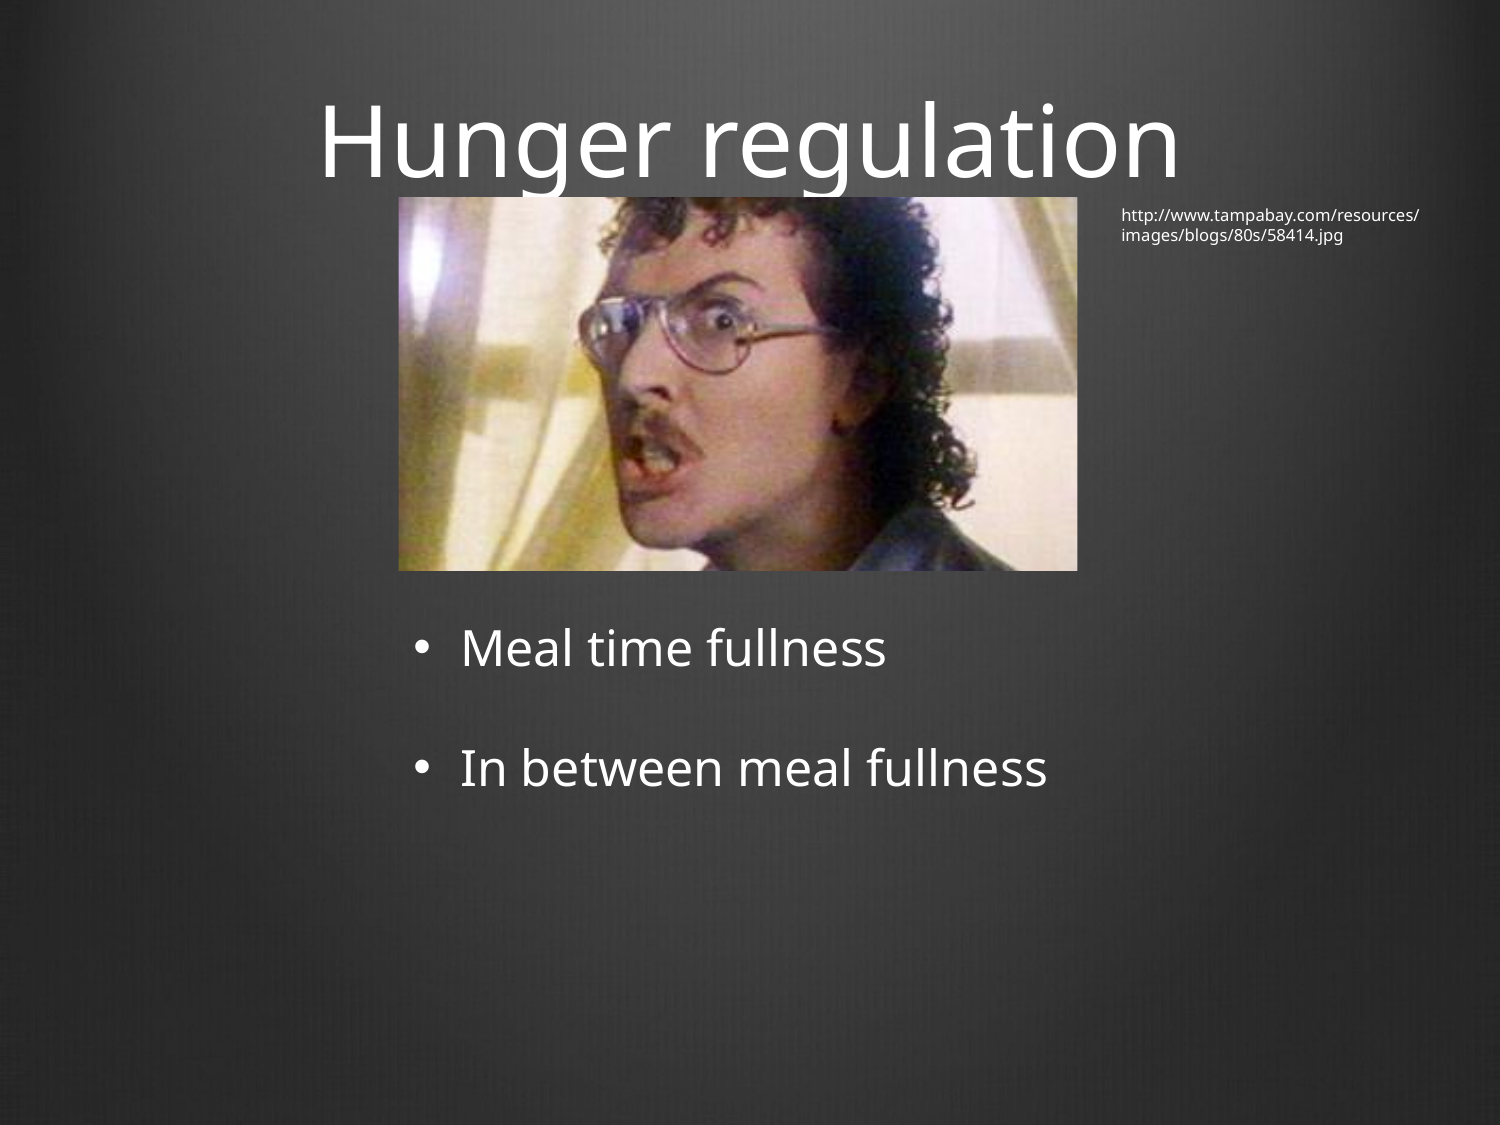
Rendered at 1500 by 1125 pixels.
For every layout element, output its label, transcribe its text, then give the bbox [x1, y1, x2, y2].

title Hunger regulation [112, 19, 1388, 255]
text_box http://www.tampabay.com/resources/images/blogs/80s/58414.jpg [1119, 197, 1479, 252]
text_box Meal time fullness In between meal fullness [398, 609, 1230, 940]
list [398, 196, 1078, 571]
